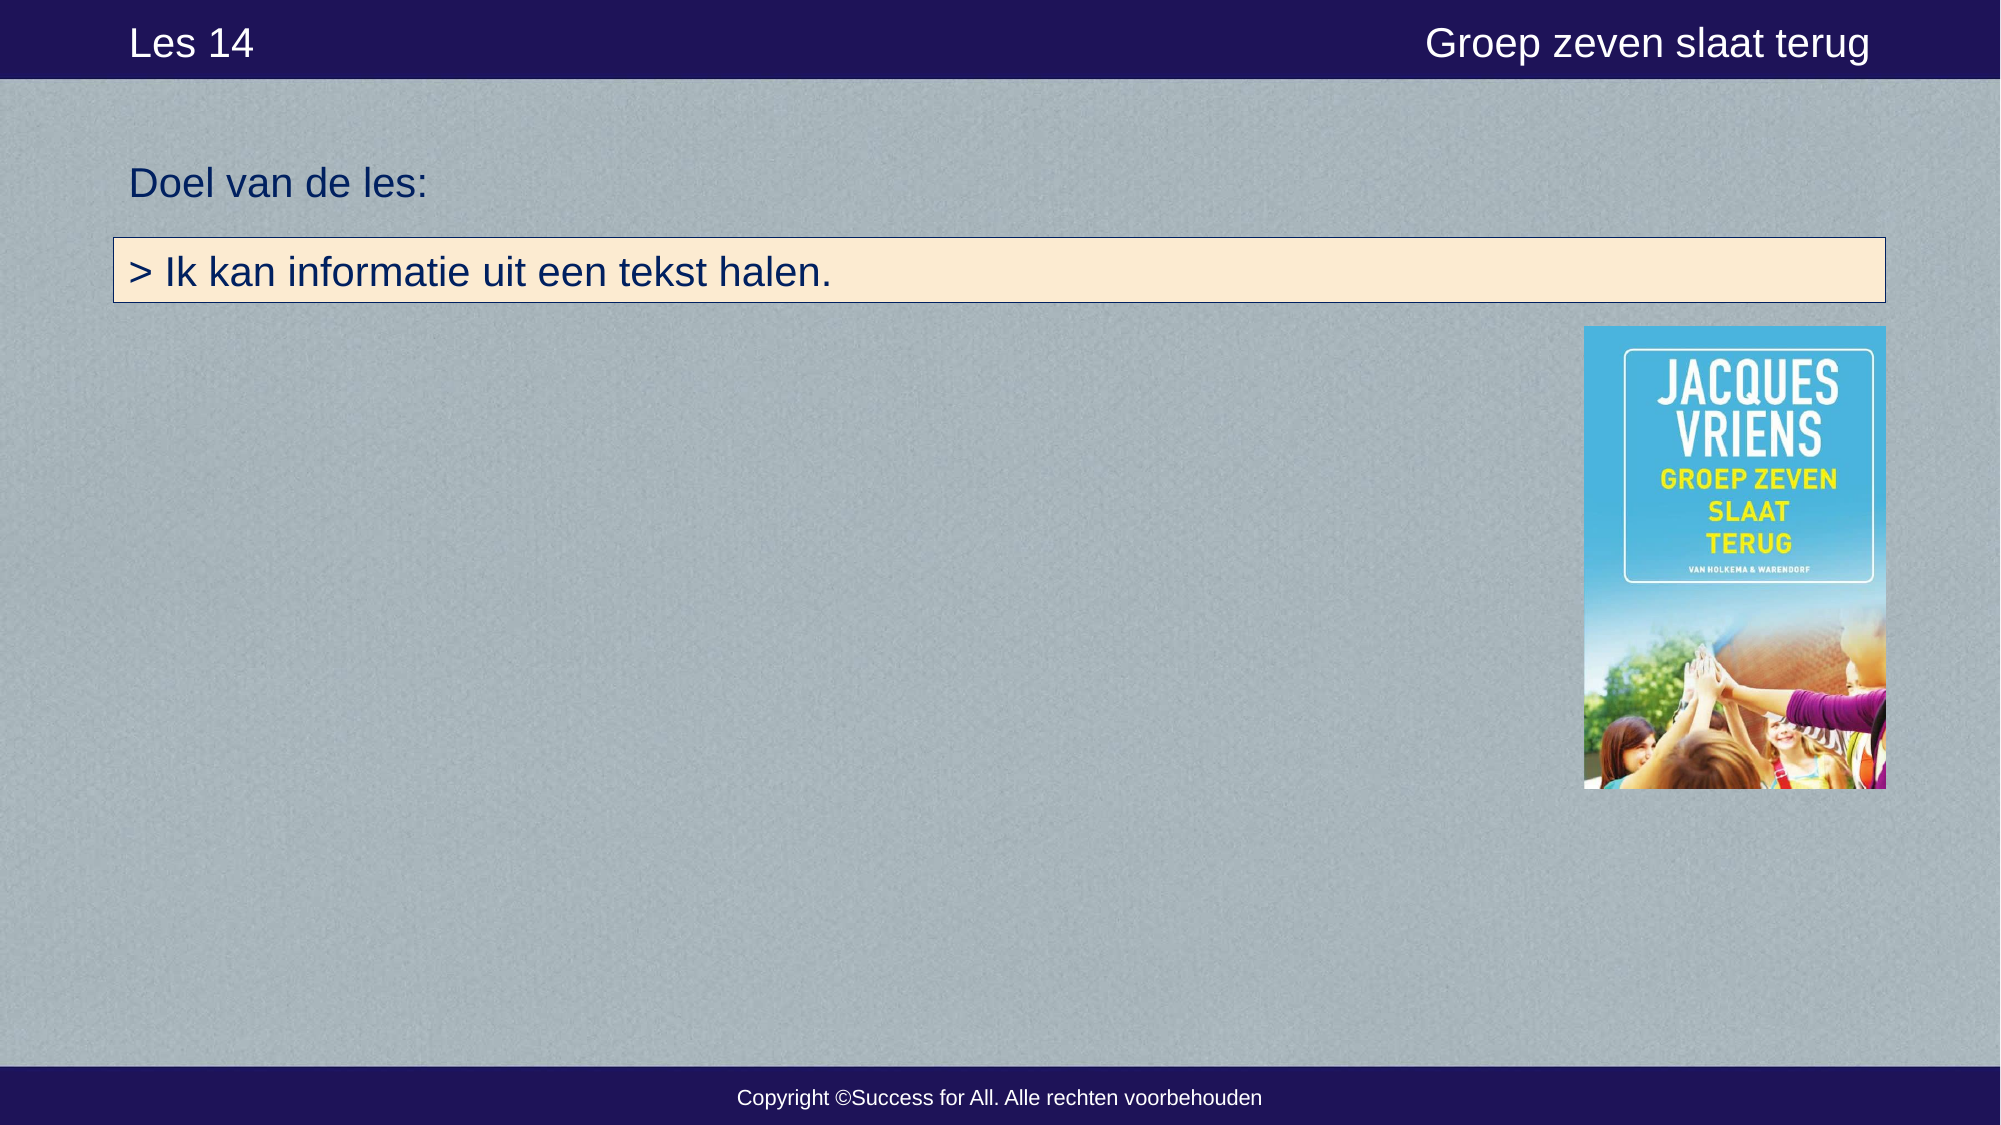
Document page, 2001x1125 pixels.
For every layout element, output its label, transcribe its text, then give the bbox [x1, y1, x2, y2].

text_box Doel van de les: [113, 148, 1635, 214]
text_box Copyright ©Success for All. Alle rechten voorbehouden [0, 1076, 2000, 1125]
picture [0, 0, 2001, 1125]
text_box > Ik kan informatie uit een tekst halen. [113, 237, 1886, 303]
text_box Les 14 [114, 8, 354, 73]
text_box Groep zeven slaat terug [999, 8, 1886, 73]
